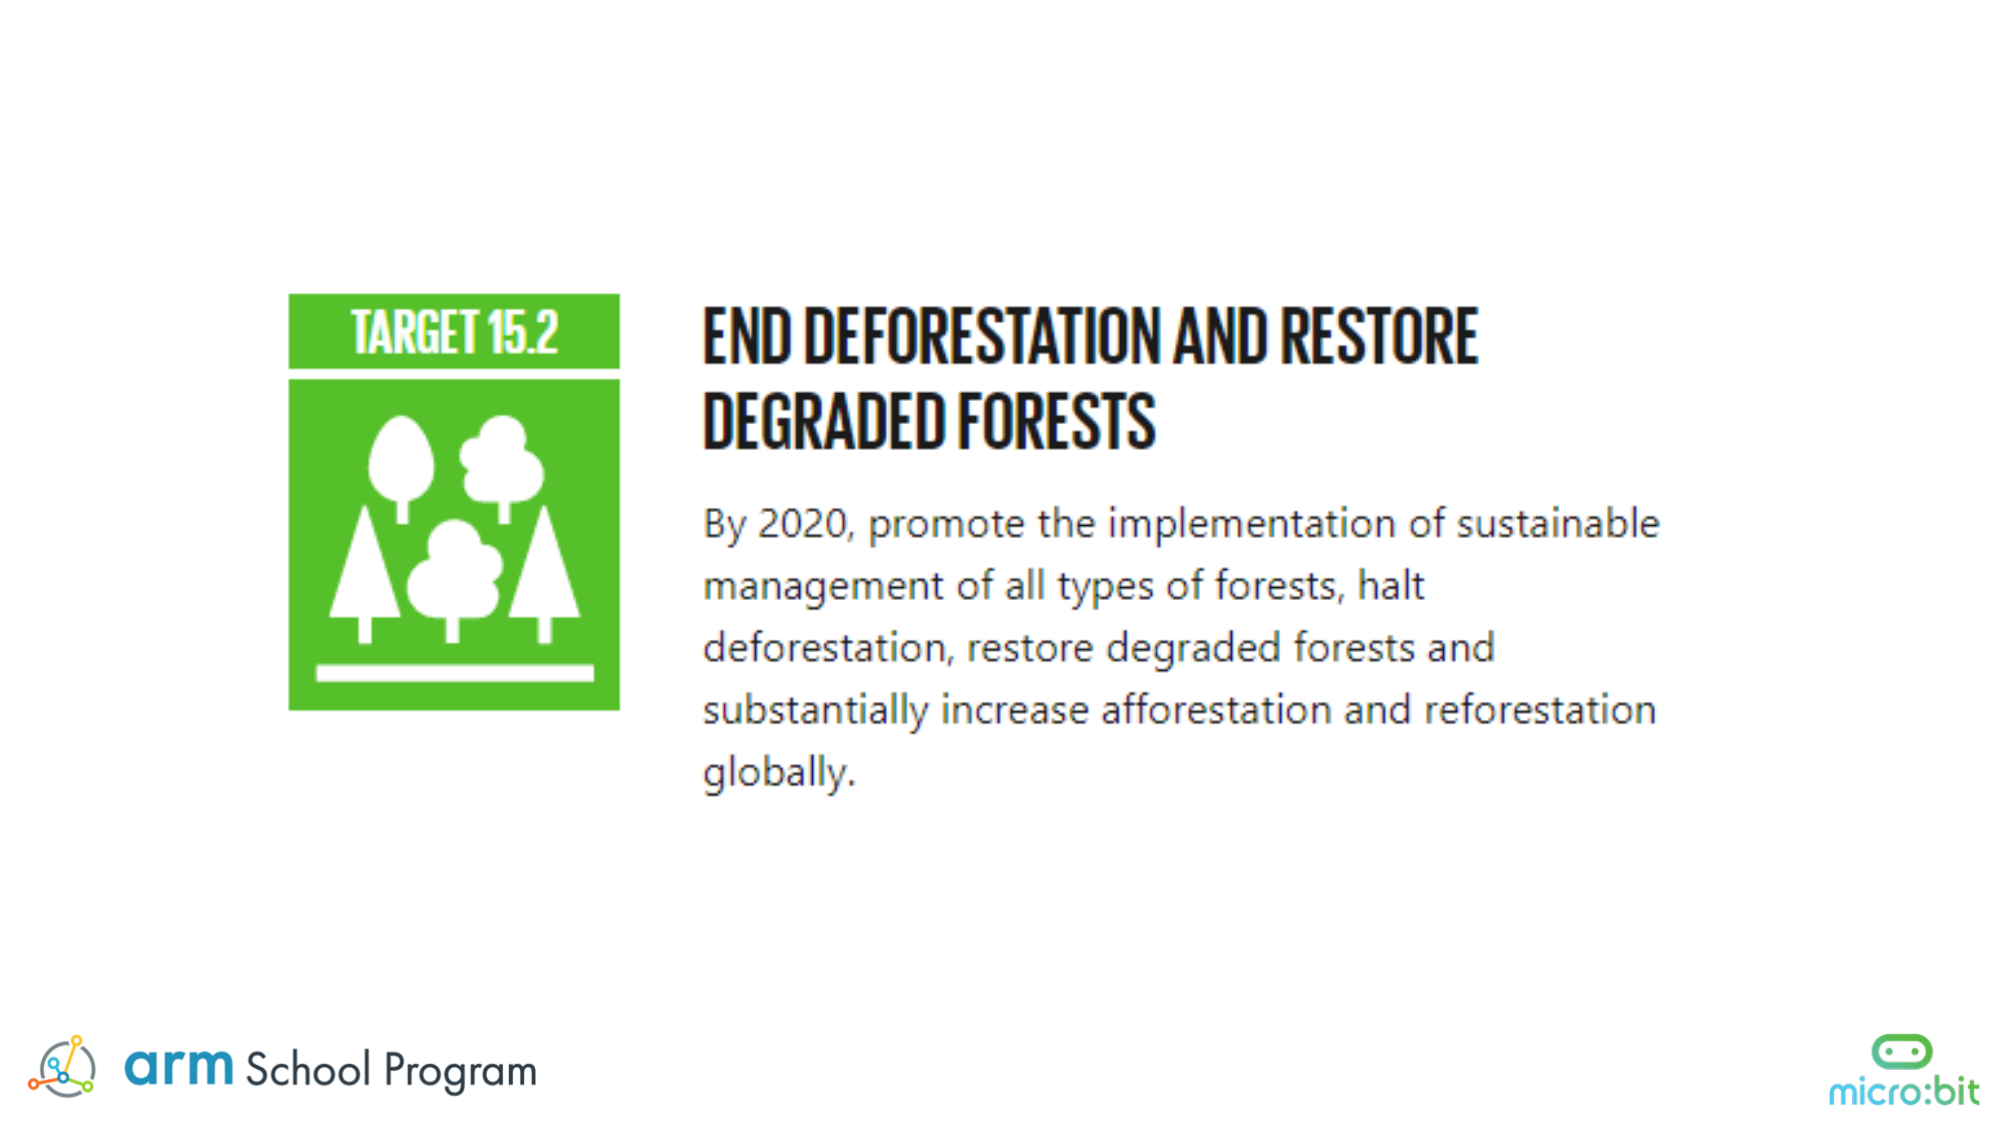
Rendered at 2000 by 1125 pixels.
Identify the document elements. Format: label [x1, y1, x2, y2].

picture [1829, 1029, 1980, 1106]
picture [20, 1029, 545, 1107]
picture [243, 261, 1756, 864]
